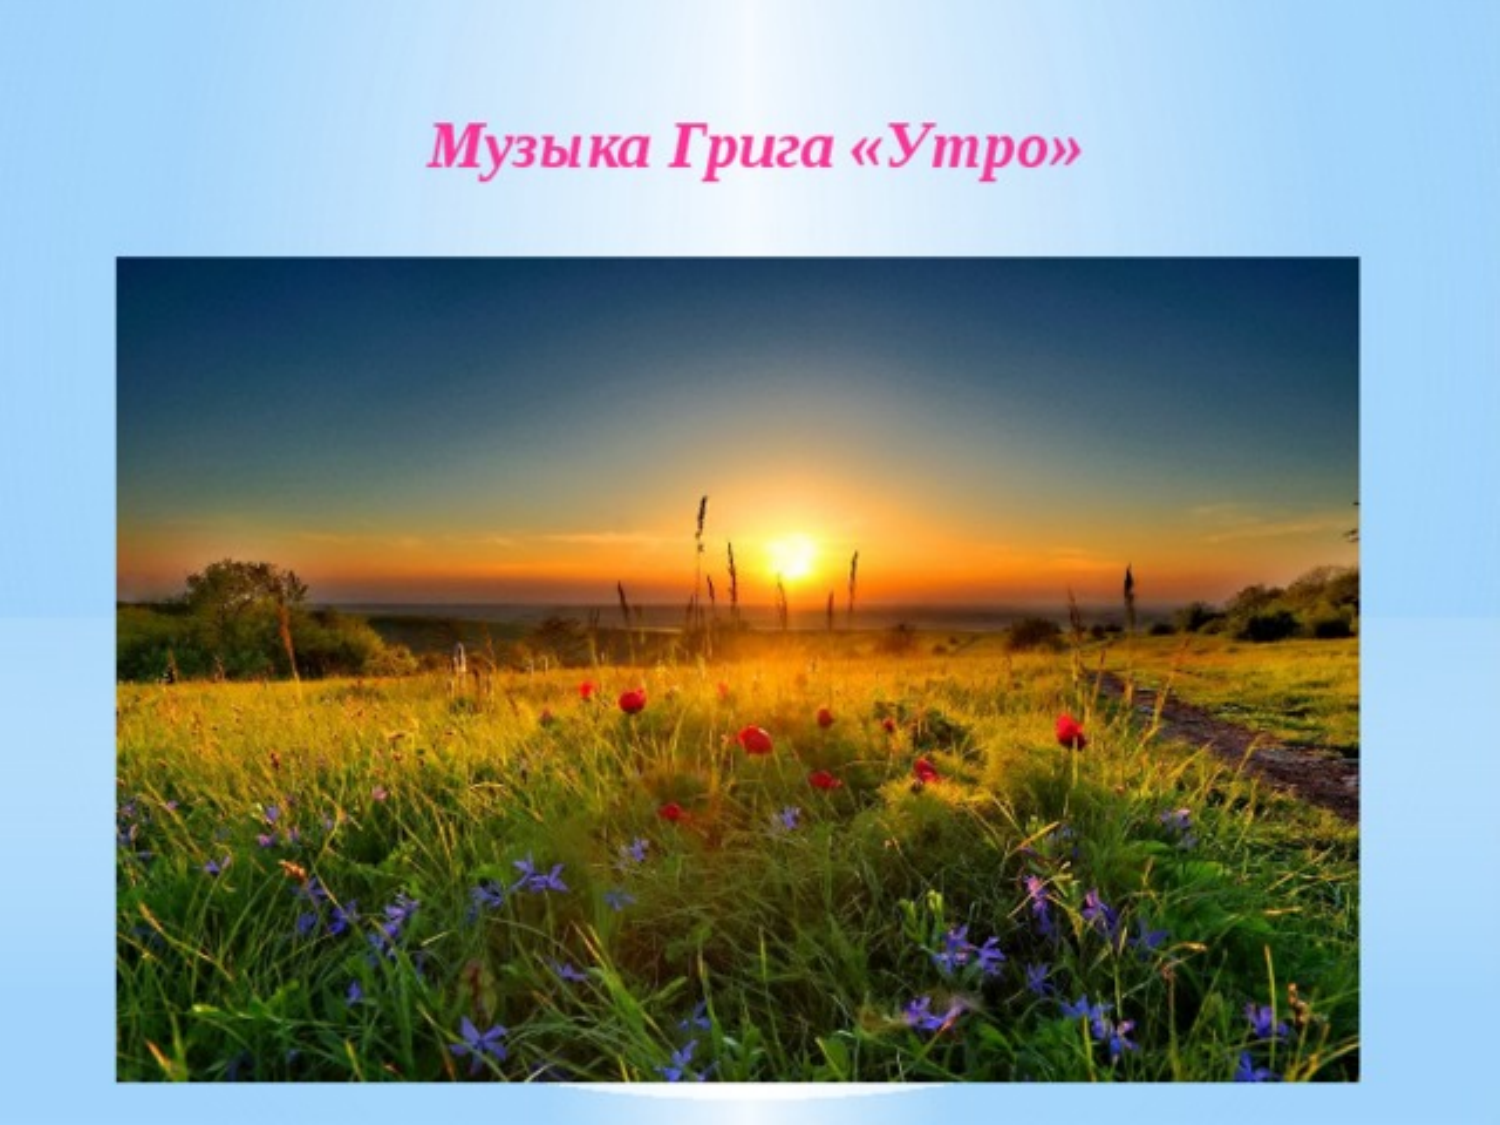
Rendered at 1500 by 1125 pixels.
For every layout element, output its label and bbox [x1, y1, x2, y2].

list [0, 0, 1500, 1125]
